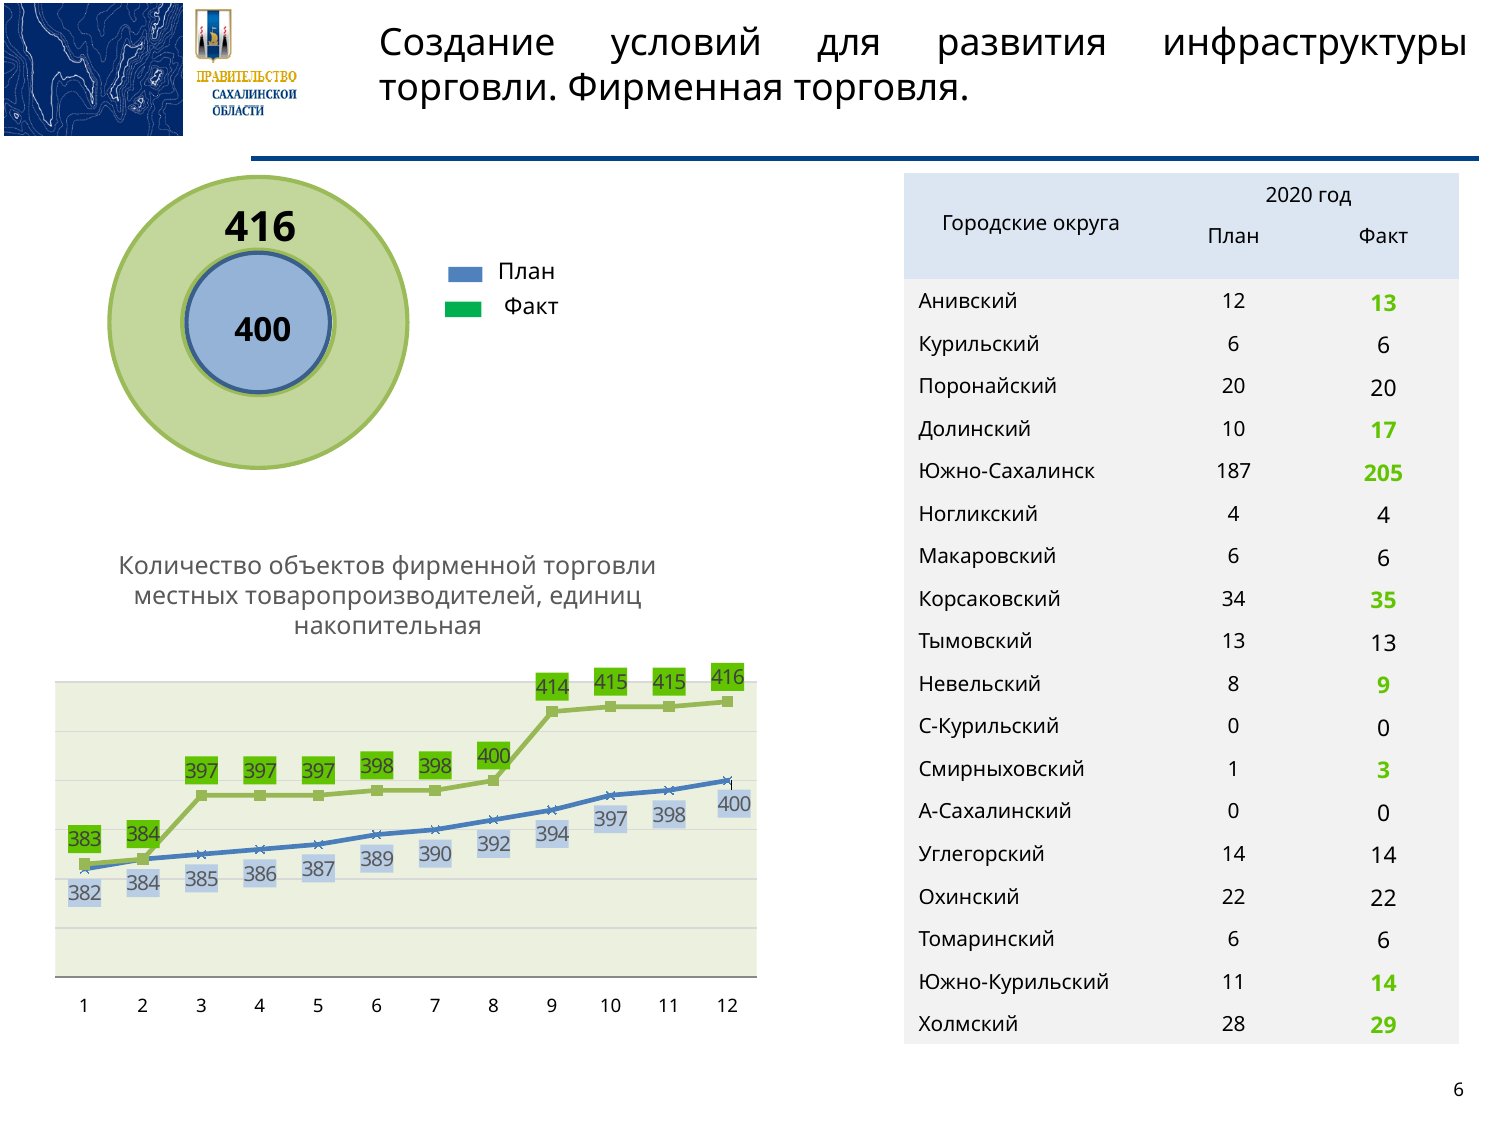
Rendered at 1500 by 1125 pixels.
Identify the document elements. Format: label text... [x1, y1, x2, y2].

table_cell А-Сахалинский [904, 789, 1159, 832]
table_cell 6 [1309, 322, 1459, 364]
table_cell 0 [1159, 704, 1309, 747]
text_box Факт [489, 284, 583, 327]
table_cell 9 [1309, 662, 1459, 704]
table_cell Поронайский [904, 364, 1159, 407]
text_box [107, 174, 410, 470]
table_cell 6 [1159, 534, 1309, 577]
table_cell 20 [1159, 364, 1309, 407]
table_header Городские округа [904, 173, 1159, 279]
table_cell Томаринский [904, 917, 1159, 959]
table_cell 17 [1309, 407, 1459, 449]
table_cell 22 [1309, 874, 1459, 917]
table_cell 10 [1159, 407, 1309, 449]
table_cell С-Курильский [904, 704, 1159, 747]
table_cell 28 [1159, 1002, 1309, 1044]
table_header 2020 год [1159, 173, 1459, 214]
table_cell Южно-Курильский [904, 959, 1159, 1002]
text_box Количество объектов фирменной торговли местных товаропроизводителей, единиц накопительная [86, 542, 690, 647]
table_cell 12 [1159, 279, 1309, 322]
table_cell 8 [1159, 662, 1309, 704]
table_cell 205 [1309, 449, 1459, 492]
table_cell Южно-Сахалинск [904, 449, 1159, 492]
table_cell 14 [1309, 832, 1459, 874]
table_cell 6 [1309, 534, 1459, 577]
table_cell Охинский [904, 874, 1159, 917]
table_cell 1 [1159, 747, 1309, 789]
table_cell 6 [1159, 917, 1309, 959]
table_cell Факт [1309, 214, 1459, 279]
table_cell Анивский [904, 279, 1159, 322]
table_cell 14 [1309, 959, 1459, 1002]
table_cell 0 [1159, 789, 1309, 832]
table_cell 4 [1309, 492, 1459, 534]
table_cell Тымовский [904, 619, 1159, 662]
table_cell Ногликский [904, 492, 1159, 534]
table_cell 14 [1159, 832, 1309, 874]
table_cell План [1159, 214, 1309, 279]
table_cell Невельский [904, 662, 1159, 704]
table_cell Макаровский [904, 534, 1159, 577]
table_cell 6 [1159, 322, 1309, 364]
table_cell 22 [1159, 874, 1309, 917]
text_box [443, 300, 484, 319]
table_cell 6 [1309, 917, 1459, 959]
table_cell 13 [1159, 619, 1309, 662]
chart [25, 662, 774, 1024]
text_box План [483, 249, 578, 292]
table_cell 34 [1159, 577, 1309, 619]
table_cell 20 [1309, 364, 1459, 407]
table_cell 13 [1309, 619, 1459, 662]
table_cell 187 [1159, 449, 1309, 492]
text_box [184, 258, 333, 395]
table_cell 29 [1309, 1002, 1459, 1044]
text_box 416 [189, 192, 332, 258]
table_cell Холмский [904, 1002, 1159, 1044]
table_cell Углегорский [904, 832, 1159, 874]
text_box [446, 265, 483, 284]
table_cell 35 [1309, 577, 1459, 619]
table_cell Смирныховский [904, 747, 1159, 789]
table_cell 13 [1309, 279, 1459, 322]
table_cell 11 [1159, 959, 1309, 1002]
table_cell 0 [1309, 789, 1459, 832]
table_cell Курильский [904, 322, 1159, 364]
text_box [4, 3, 1480, 159]
text_box 6 [1438, 1070, 1479, 1108]
table_cell 0 [1309, 704, 1459, 747]
table_cell 3 [1309, 747, 1459, 789]
text_box 400 [206, 300, 320, 356]
table_cell 4 [1159, 492, 1309, 534]
table_cell Корсаковский [904, 577, 1159, 619]
table_cell Долинский [904, 407, 1159, 449]
